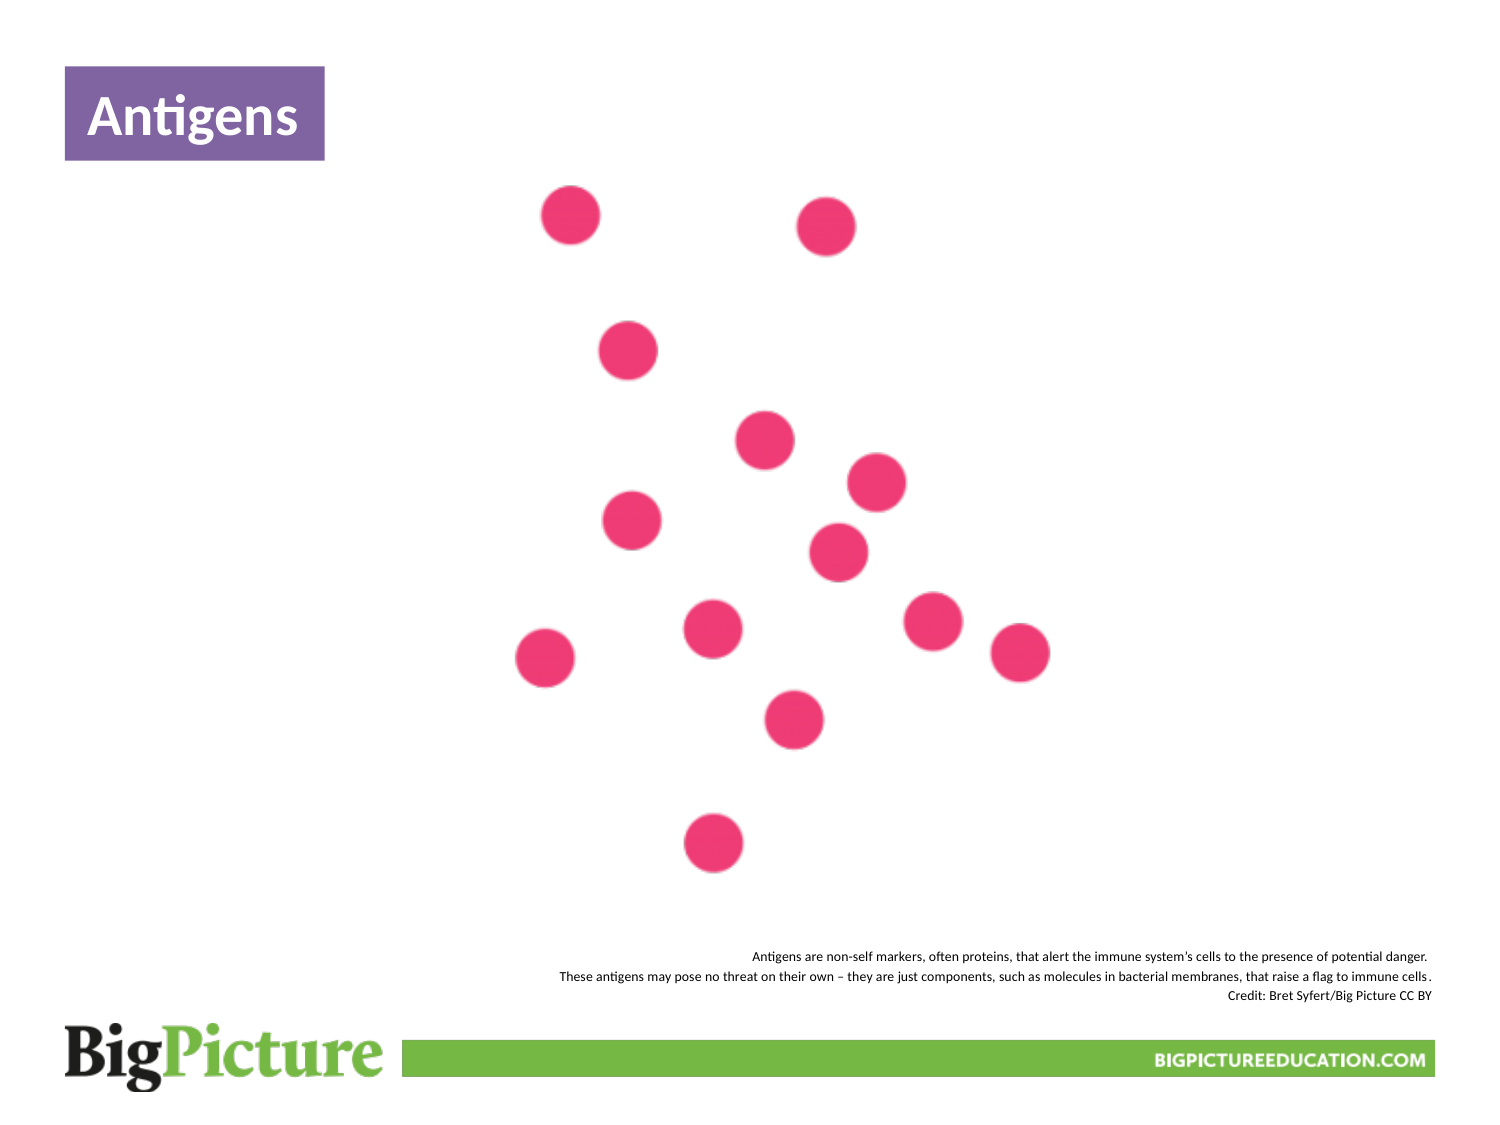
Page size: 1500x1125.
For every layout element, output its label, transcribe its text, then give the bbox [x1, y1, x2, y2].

text_box Antigens are non-self markers, often proteins, that alert the immune system’s cells to the presence of potential danger. These antigens may pose no threat on their own – they are just components, such as molecules in bacterial membranes, that raise a flag to immune cells. Credit: Bret Syfert/Big Picture CC BY [64, 965, 1447, 1012]
picture [64, 1022, 1436, 1092]
picture [40, 113, 1500, 958]
text_box Antigens [72, 63, 325, 111]
text_box [63, 64, 72, 111]
